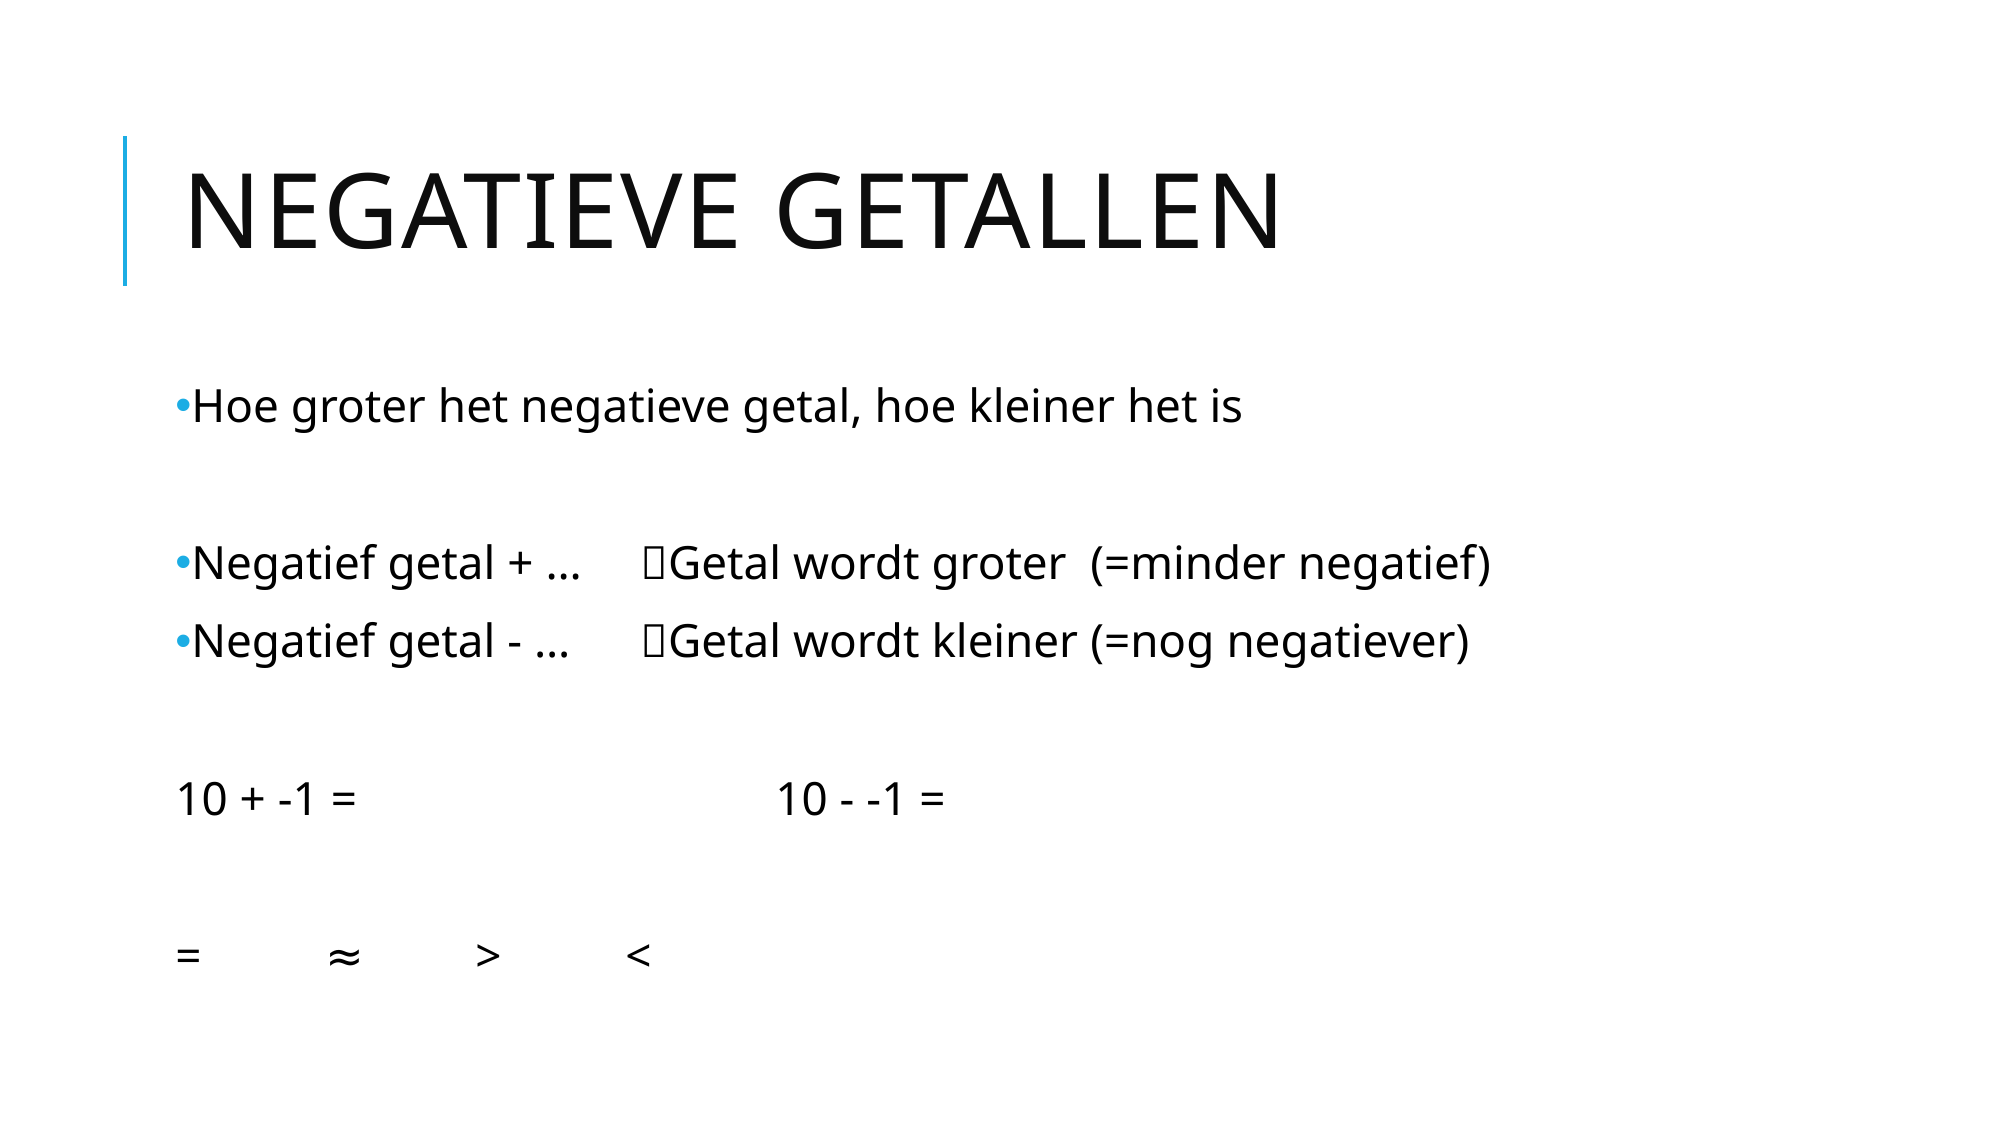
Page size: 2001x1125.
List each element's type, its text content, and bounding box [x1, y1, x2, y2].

list Hoe groter het negatieve getal, hoe kleiner het is Negatief getal + … Getal wordt groter (=minder negatief) Negatief getal - … Getal wordt kleiner (=nog negatiever) 10 + -1 = 10 - -1 = = ≈ > < [168, 375, 1763, 1035]
title Negatieve getallen [168, 96, 1763, 342]
